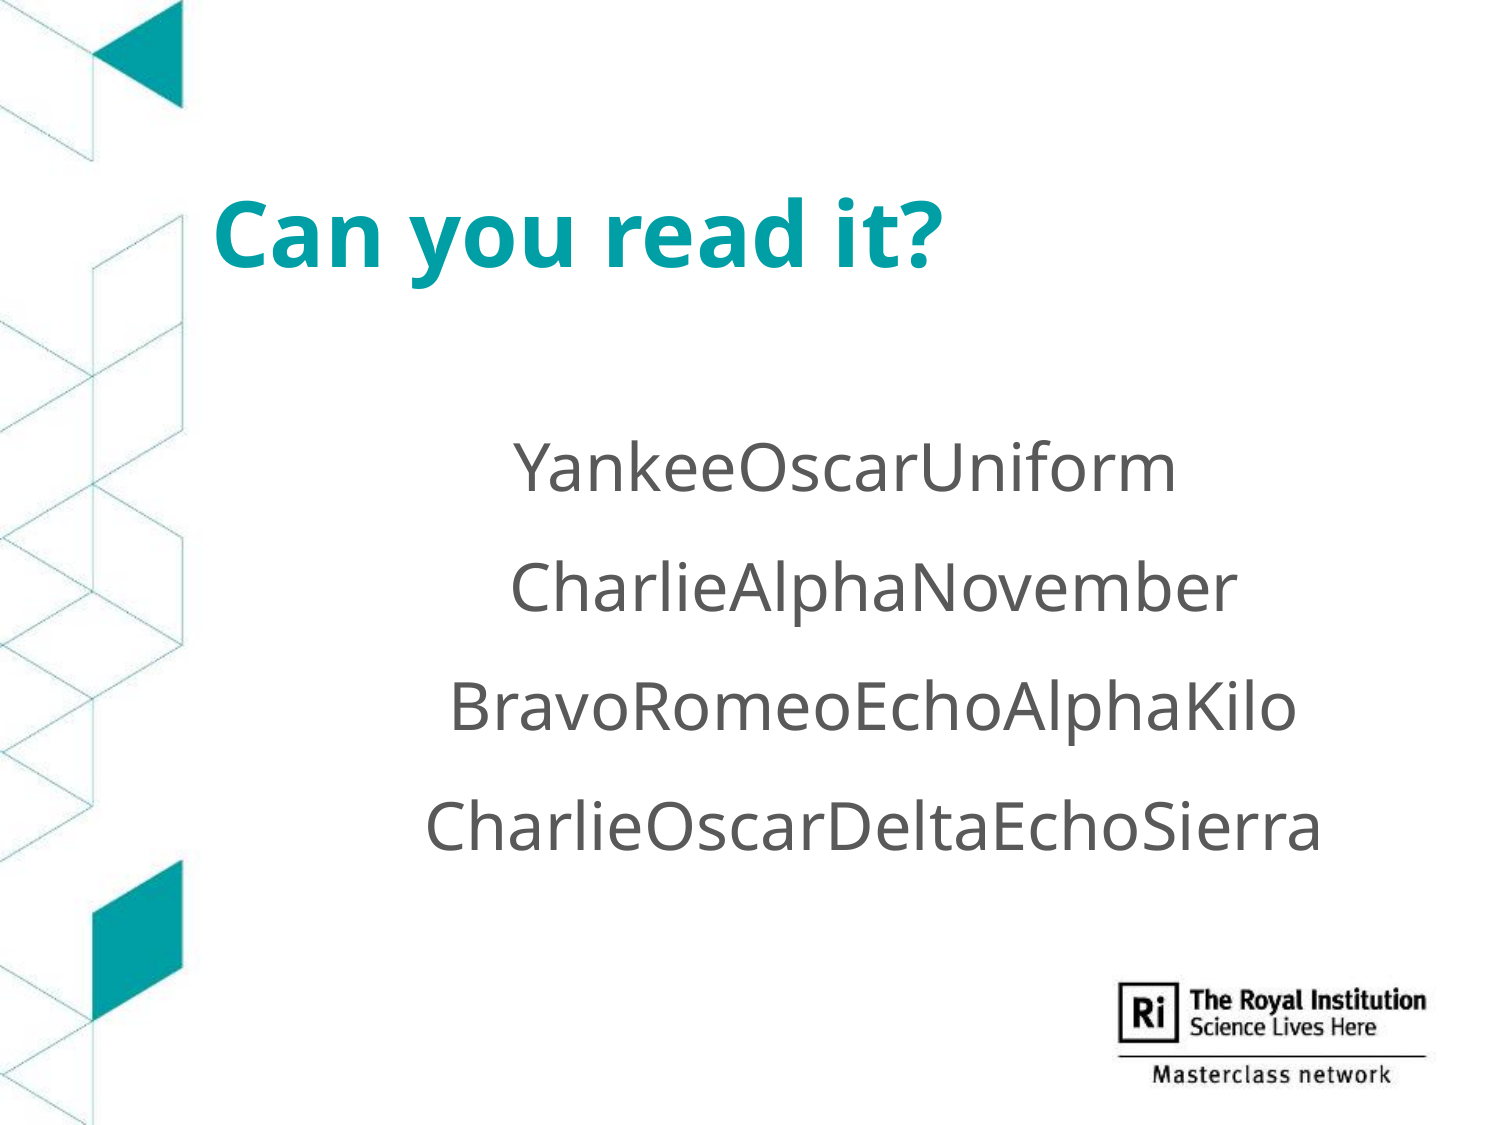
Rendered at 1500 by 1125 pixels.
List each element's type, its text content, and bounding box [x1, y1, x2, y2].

picture [1112, 975, 1436, 1102]
list YankeeOscarUniform CharlieAlphaNovember BravoRomeoEchoAlphaKilo CharlieOscarDeltaEchoSierra [194, 302, 1499, 946]
picture [0, 0, 215, 1125]
title Can you read it? [196, 137, 1500, 325]
